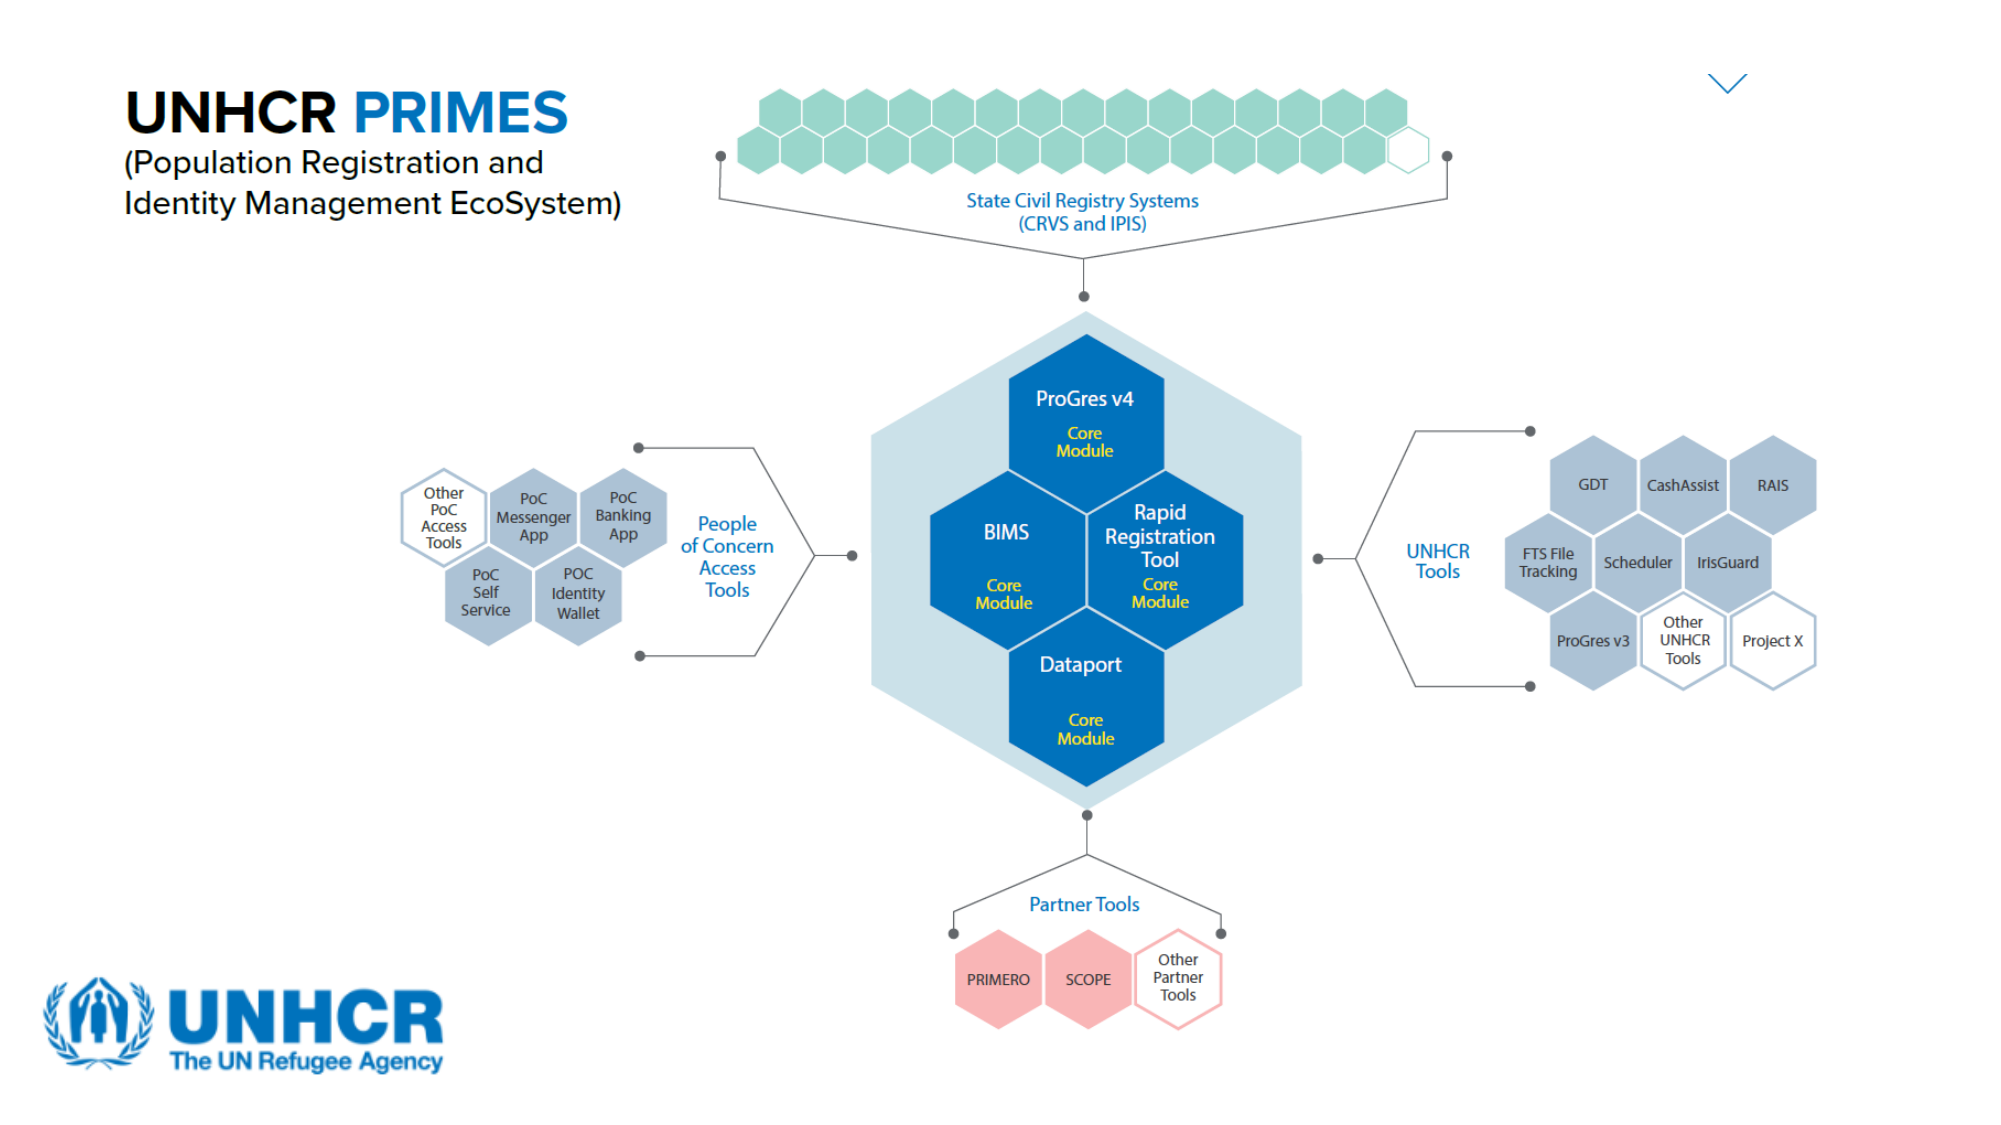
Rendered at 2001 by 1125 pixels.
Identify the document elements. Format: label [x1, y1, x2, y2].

picture [22, 74, 1848, 1113]
